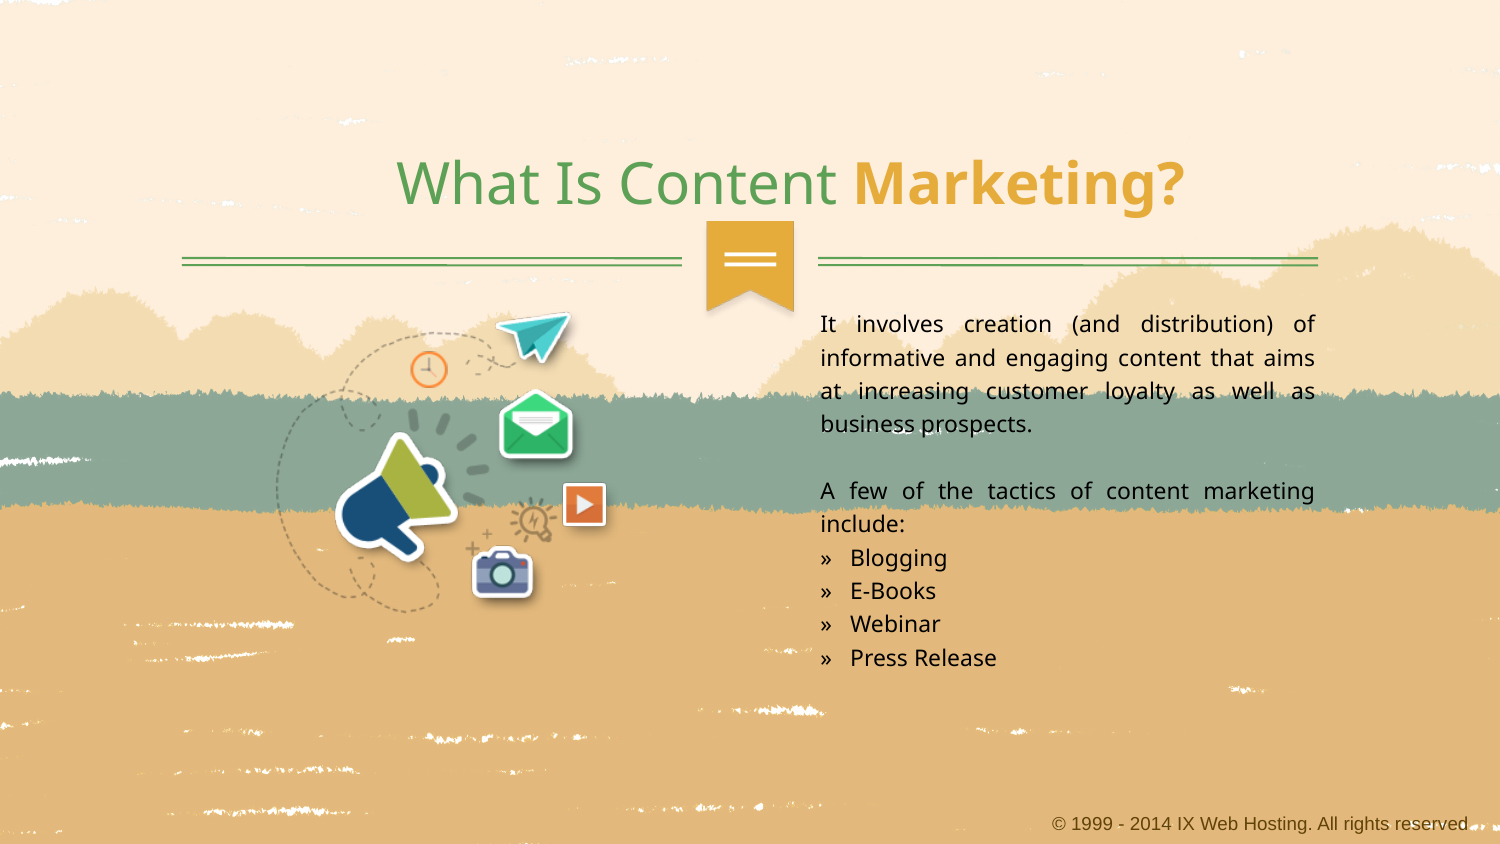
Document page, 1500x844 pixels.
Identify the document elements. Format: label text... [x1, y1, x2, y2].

text_box It involves creation (and distribution) of informative and engaging content that aims at increasing customer loyalty as well as business prospects. A few of the tactics of content marketing include: » Blogging » E-Books » Webinar » Press Release [805, 296, 1331, 678]
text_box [181, 221, 1319, 323]
text_box © 1999 - 2014 IX Web Hosting. All rights reserved [1037, 804, 1500, 842]
picture [0, 0, 1500, 844]
text_box What Is Content Marketing? [381, 138, 1325, 224]
